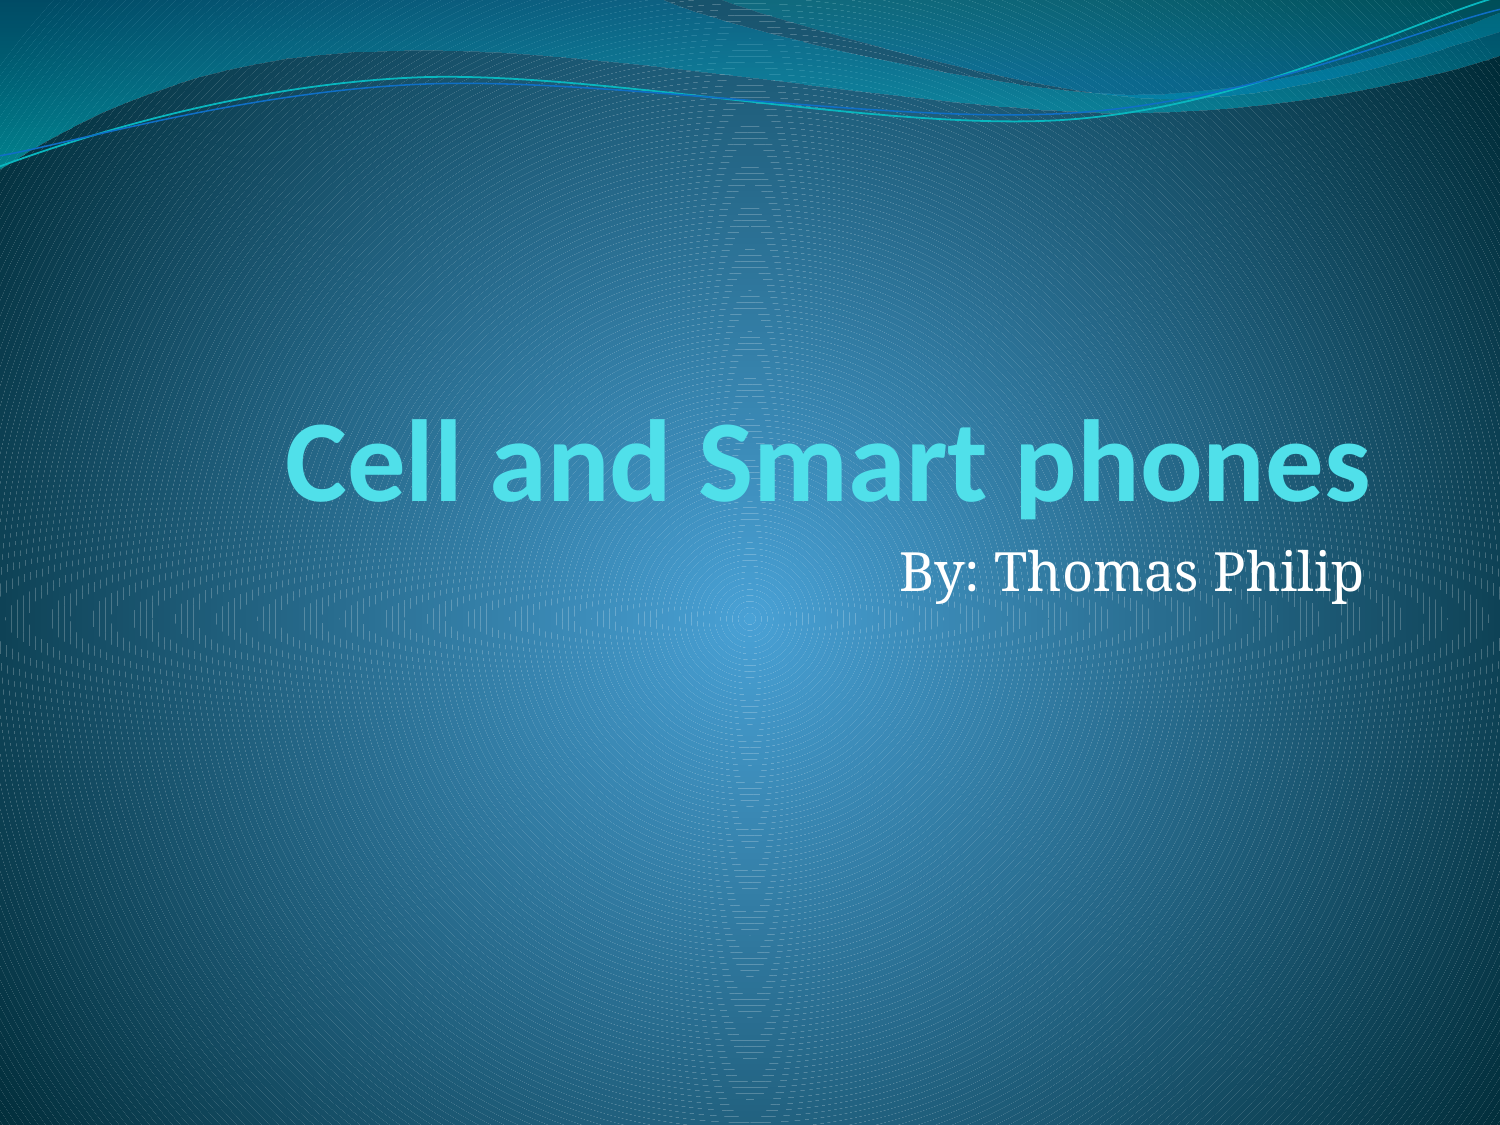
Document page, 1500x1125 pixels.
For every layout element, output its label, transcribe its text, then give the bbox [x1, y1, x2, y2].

subtitle By: Thomas Philip [87, 529, 1376, 818]
title Cell and Smart phones [87, 224, 1376, 525]
